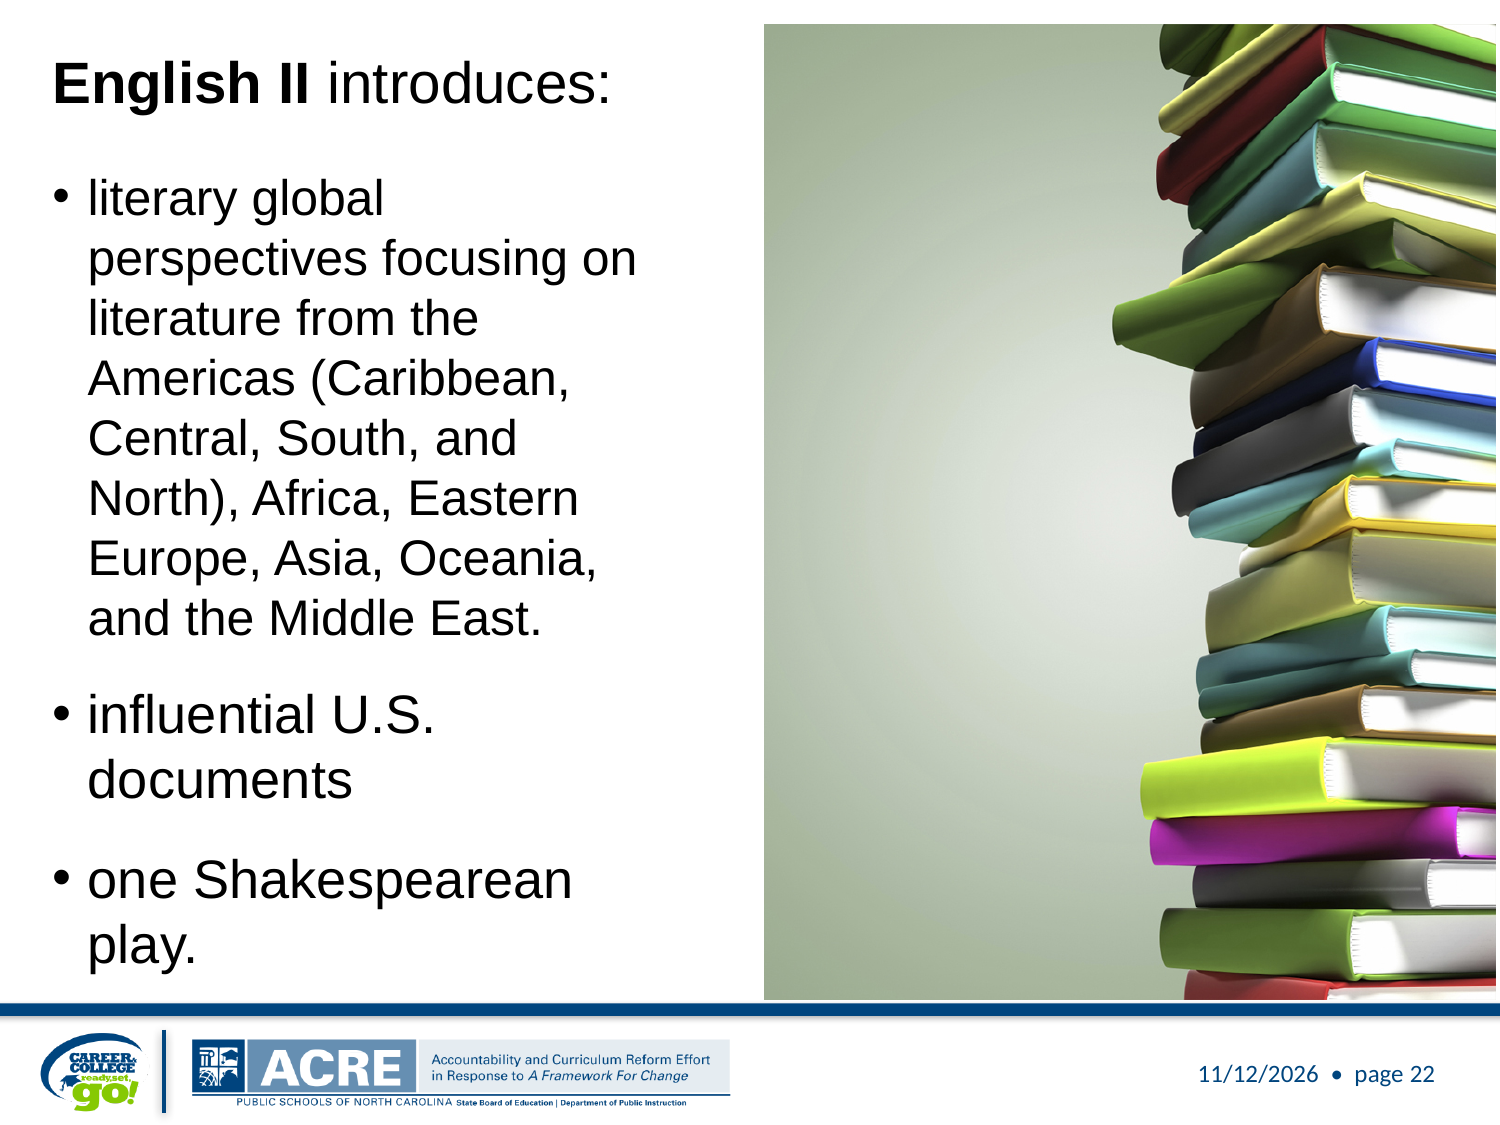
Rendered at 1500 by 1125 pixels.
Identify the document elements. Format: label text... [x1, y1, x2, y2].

picture [174, 1017, 744, 1125]
picture [763, 24, 1497, 1001]
text_box English II introduces: literary global perspectives focusing on literature from the Americas (Caribbean, Central, South, and North), Africa, Eastern Europe, Asia, Oceania, and the Middle East. influential U.S. documents one Shakespearean play. [37, 37, 688, 1052]
text_box 10/28/2011 • page 22 [1137, 1042, 1450, 1103]
picture [37, 1052, 152, 1115]
